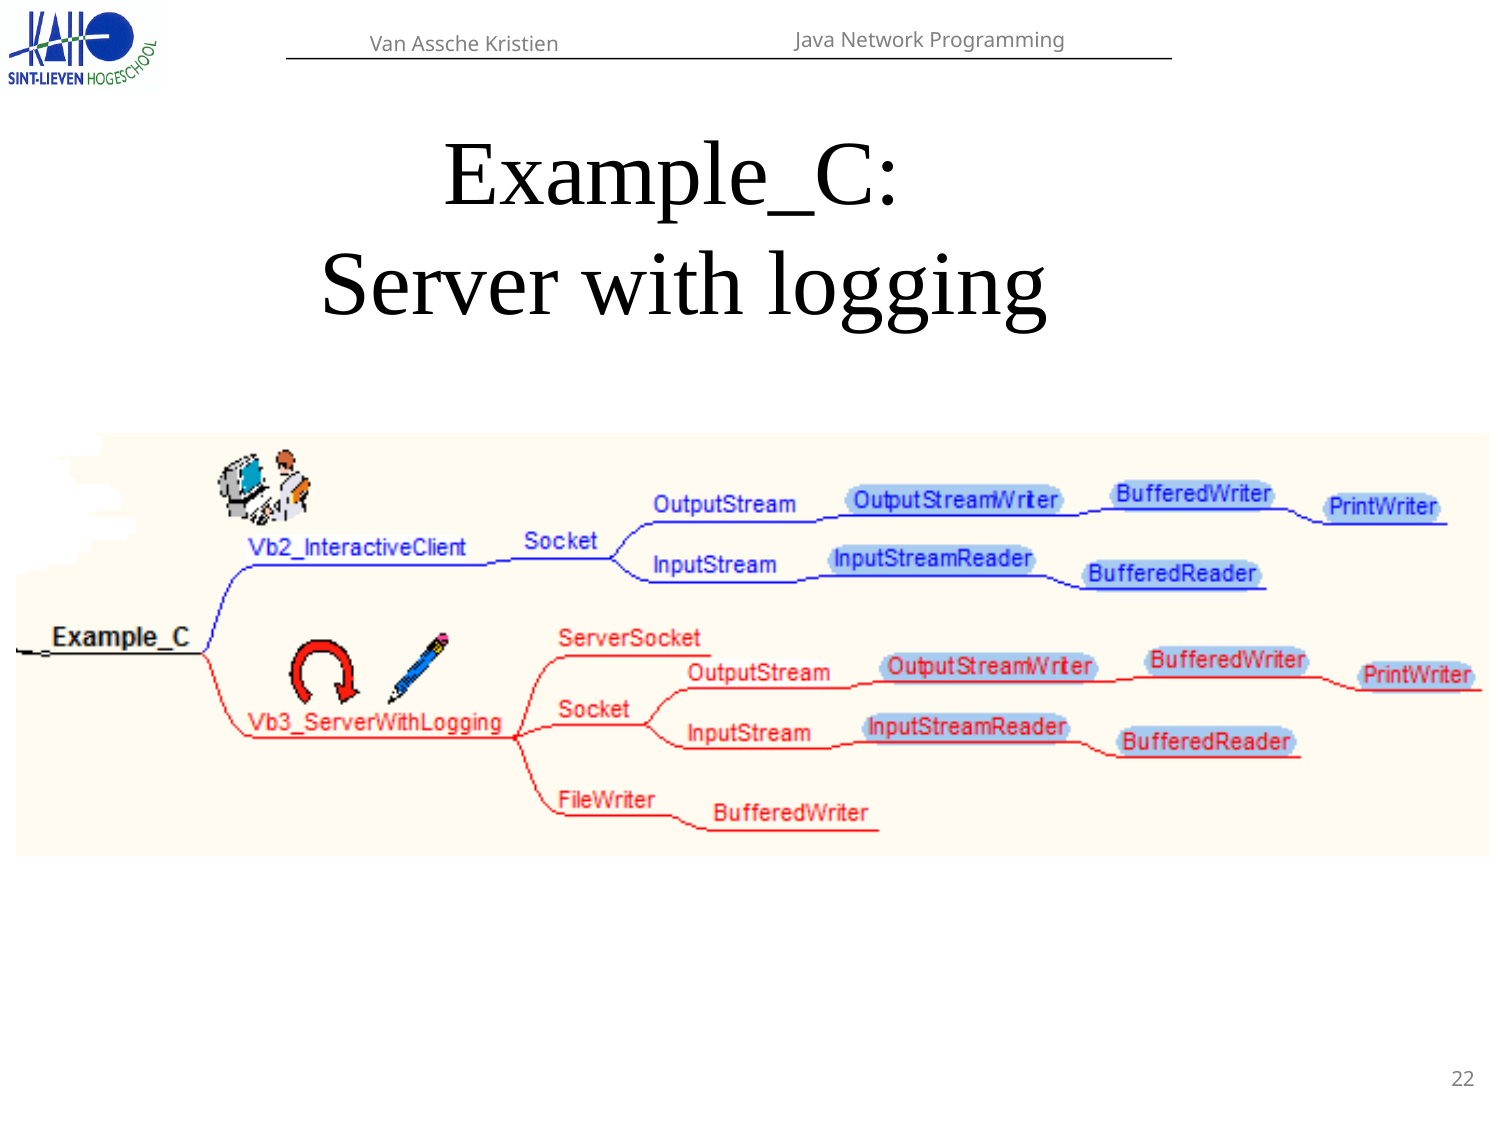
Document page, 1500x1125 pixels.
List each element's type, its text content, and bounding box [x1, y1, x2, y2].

picture [0, 0, 164, 91]
picture [15, 433, 1489, 856]
title Example_C: Server with logging [46, 128, 1323, 317]
